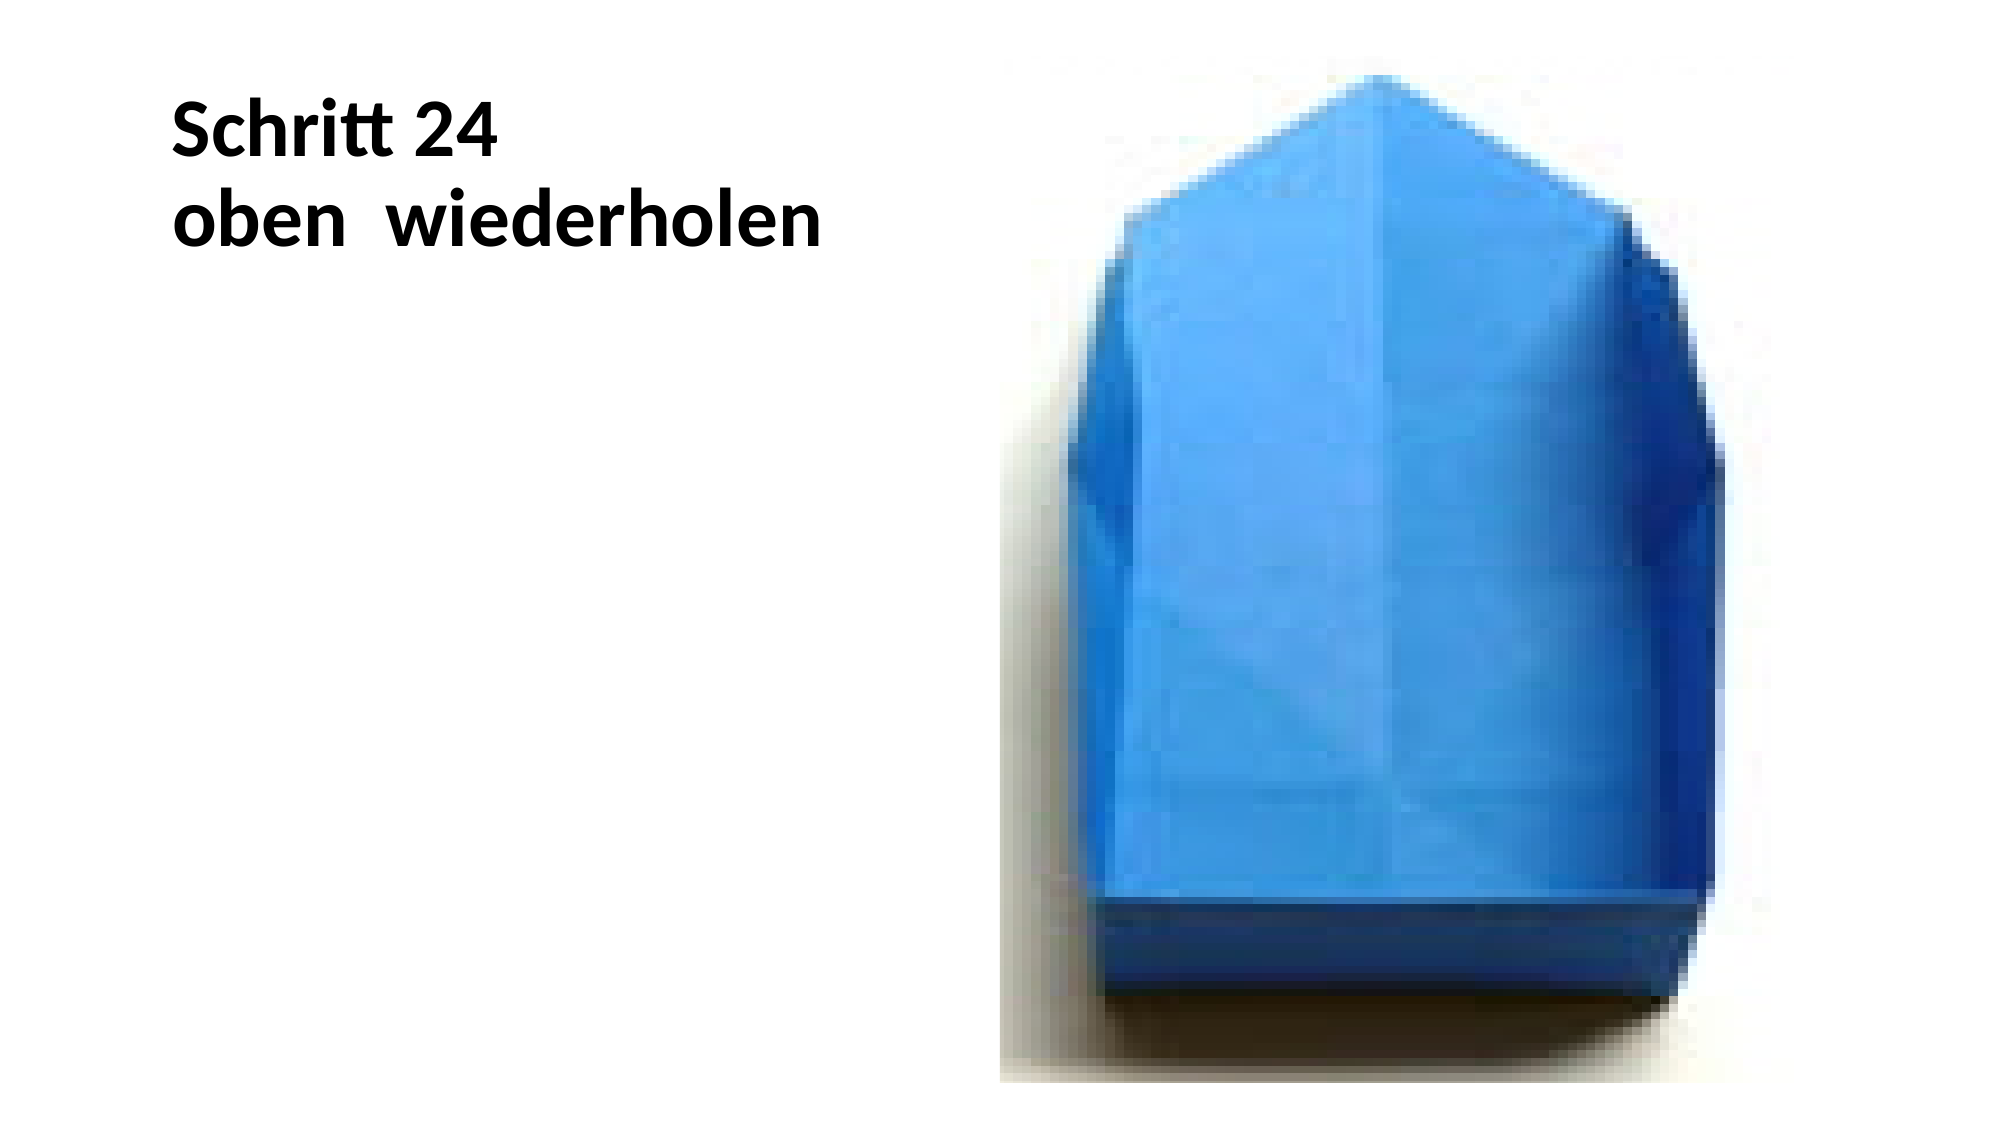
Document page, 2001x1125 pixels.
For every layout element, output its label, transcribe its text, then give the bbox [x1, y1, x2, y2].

picture [999, 56, 1794, 1083]
text_box Schritt 24 [157, 59, 514, 148]
text_box oben wiederholen [157, 148, 839, 271]
